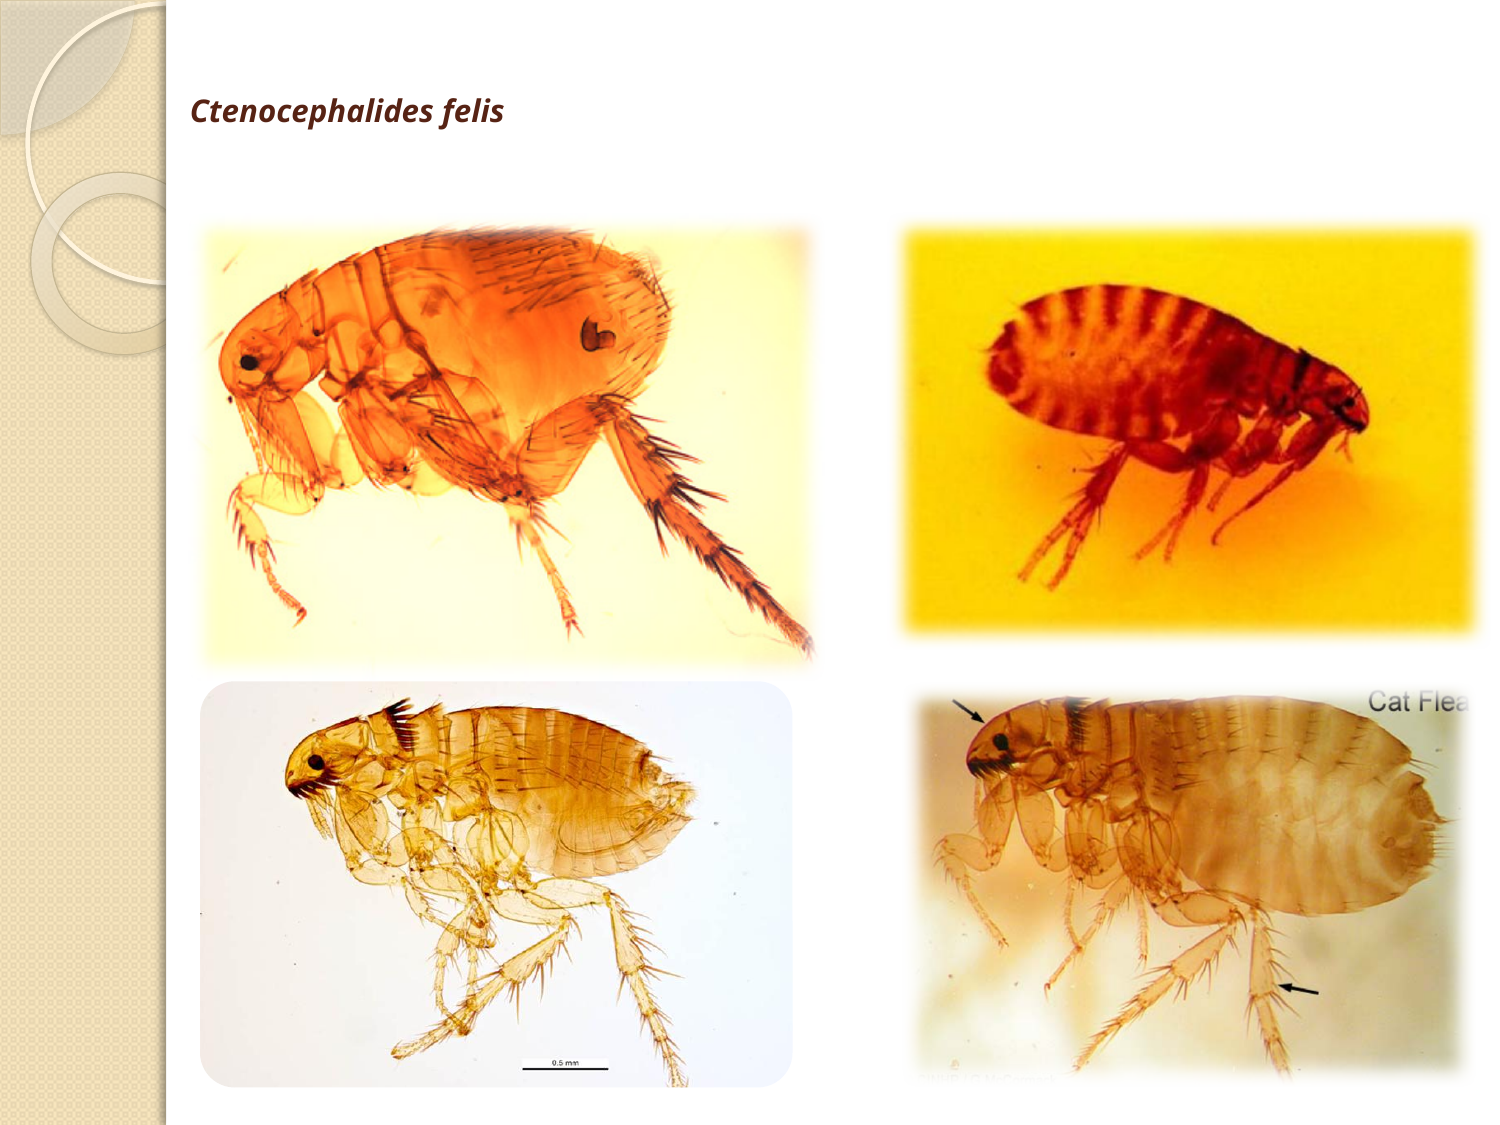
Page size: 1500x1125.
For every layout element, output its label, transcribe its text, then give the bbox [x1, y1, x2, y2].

picture [887, 212, 1491, 651]
title Ctenocephalides felis [174, 45, 1275, 175]
picture [187, 212, 826, 1088]
picture [901, 680, 1477, 1088]
